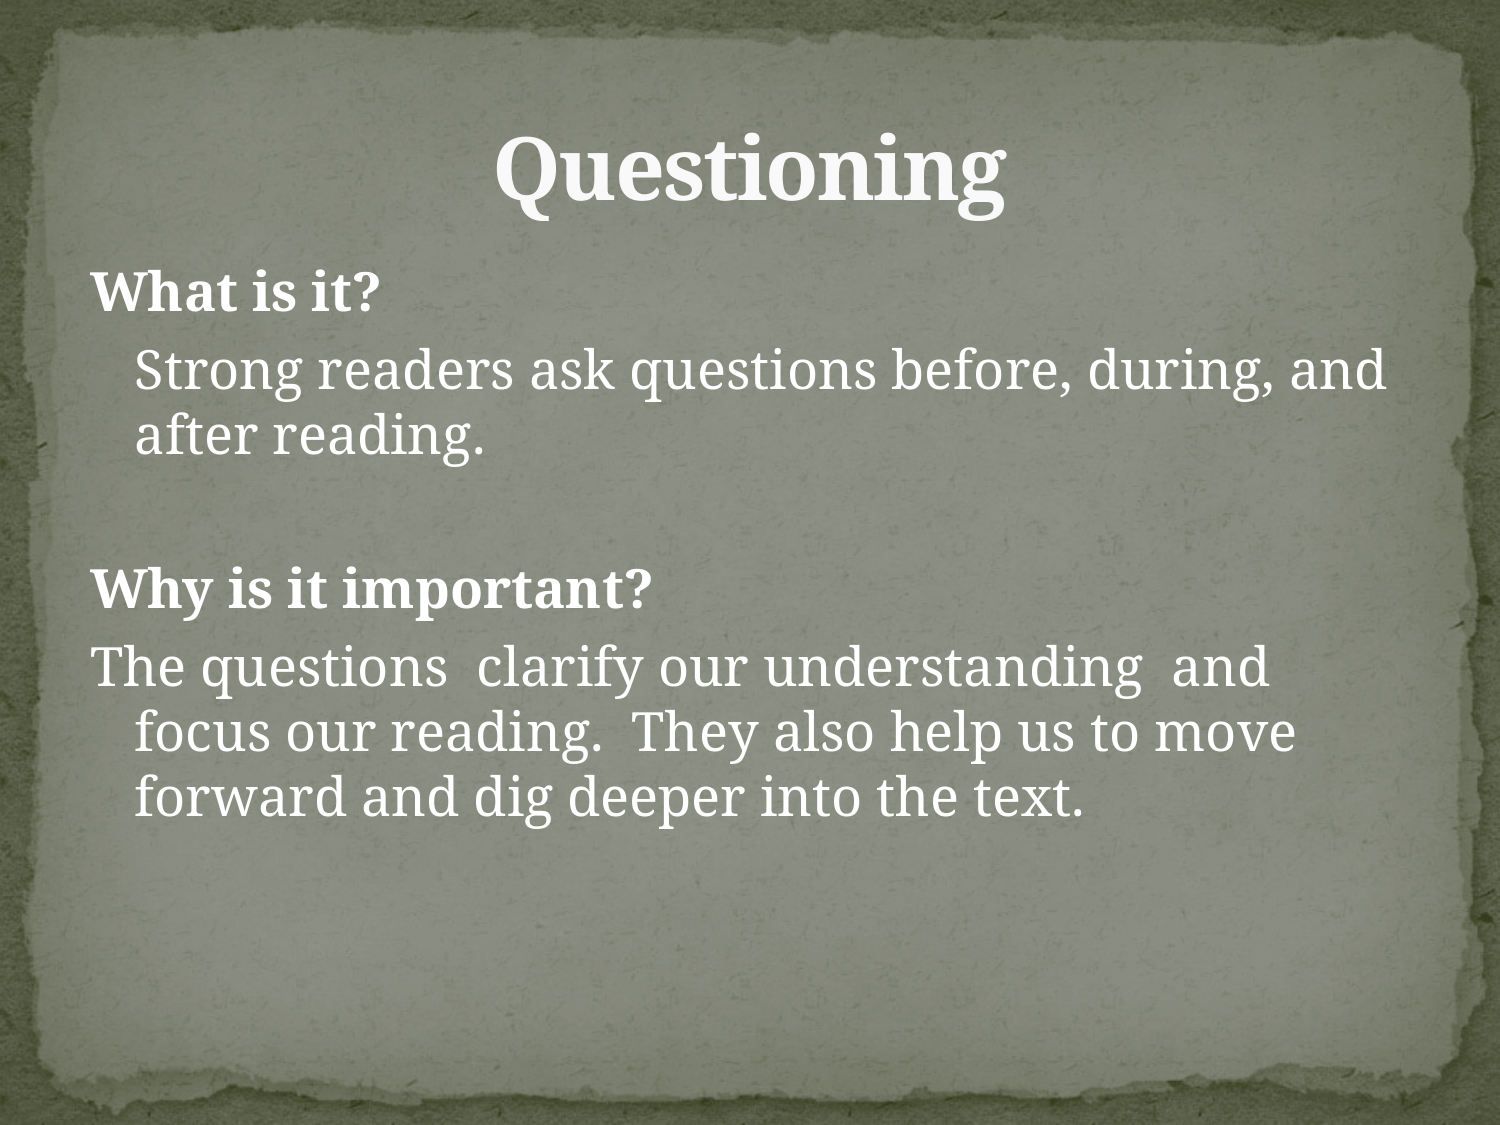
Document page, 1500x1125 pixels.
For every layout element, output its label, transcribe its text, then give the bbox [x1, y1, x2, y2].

list What is it? Strong readers ask questions before, during, and after reading. Why is it important? The questions clarify our understanding and focus our reading. They also help us to move forward and dig deeper into the text. [74, 249, 1426, 1001]
title Questioning [74, 24, 1425, 225]
